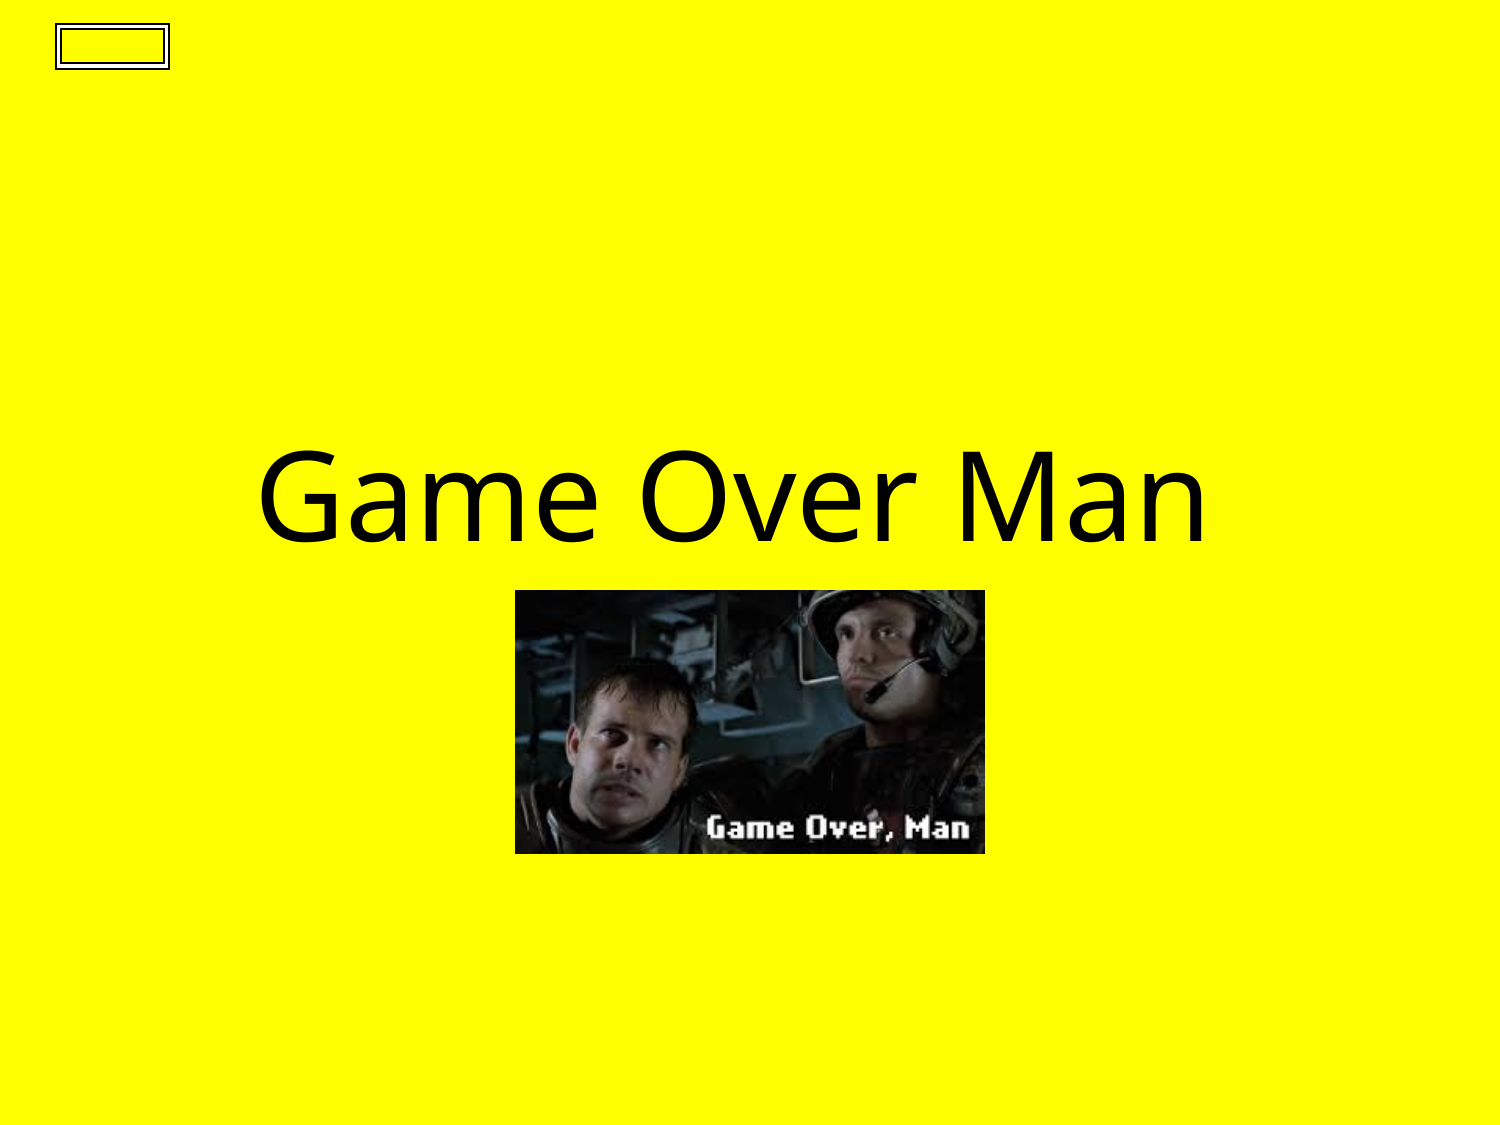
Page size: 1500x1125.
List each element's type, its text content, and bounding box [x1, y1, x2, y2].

text_box [55, 23, 170, 70]
title Game Over Man [112, 184, 1388, 576]
picture [515, 590, 985, 854]
